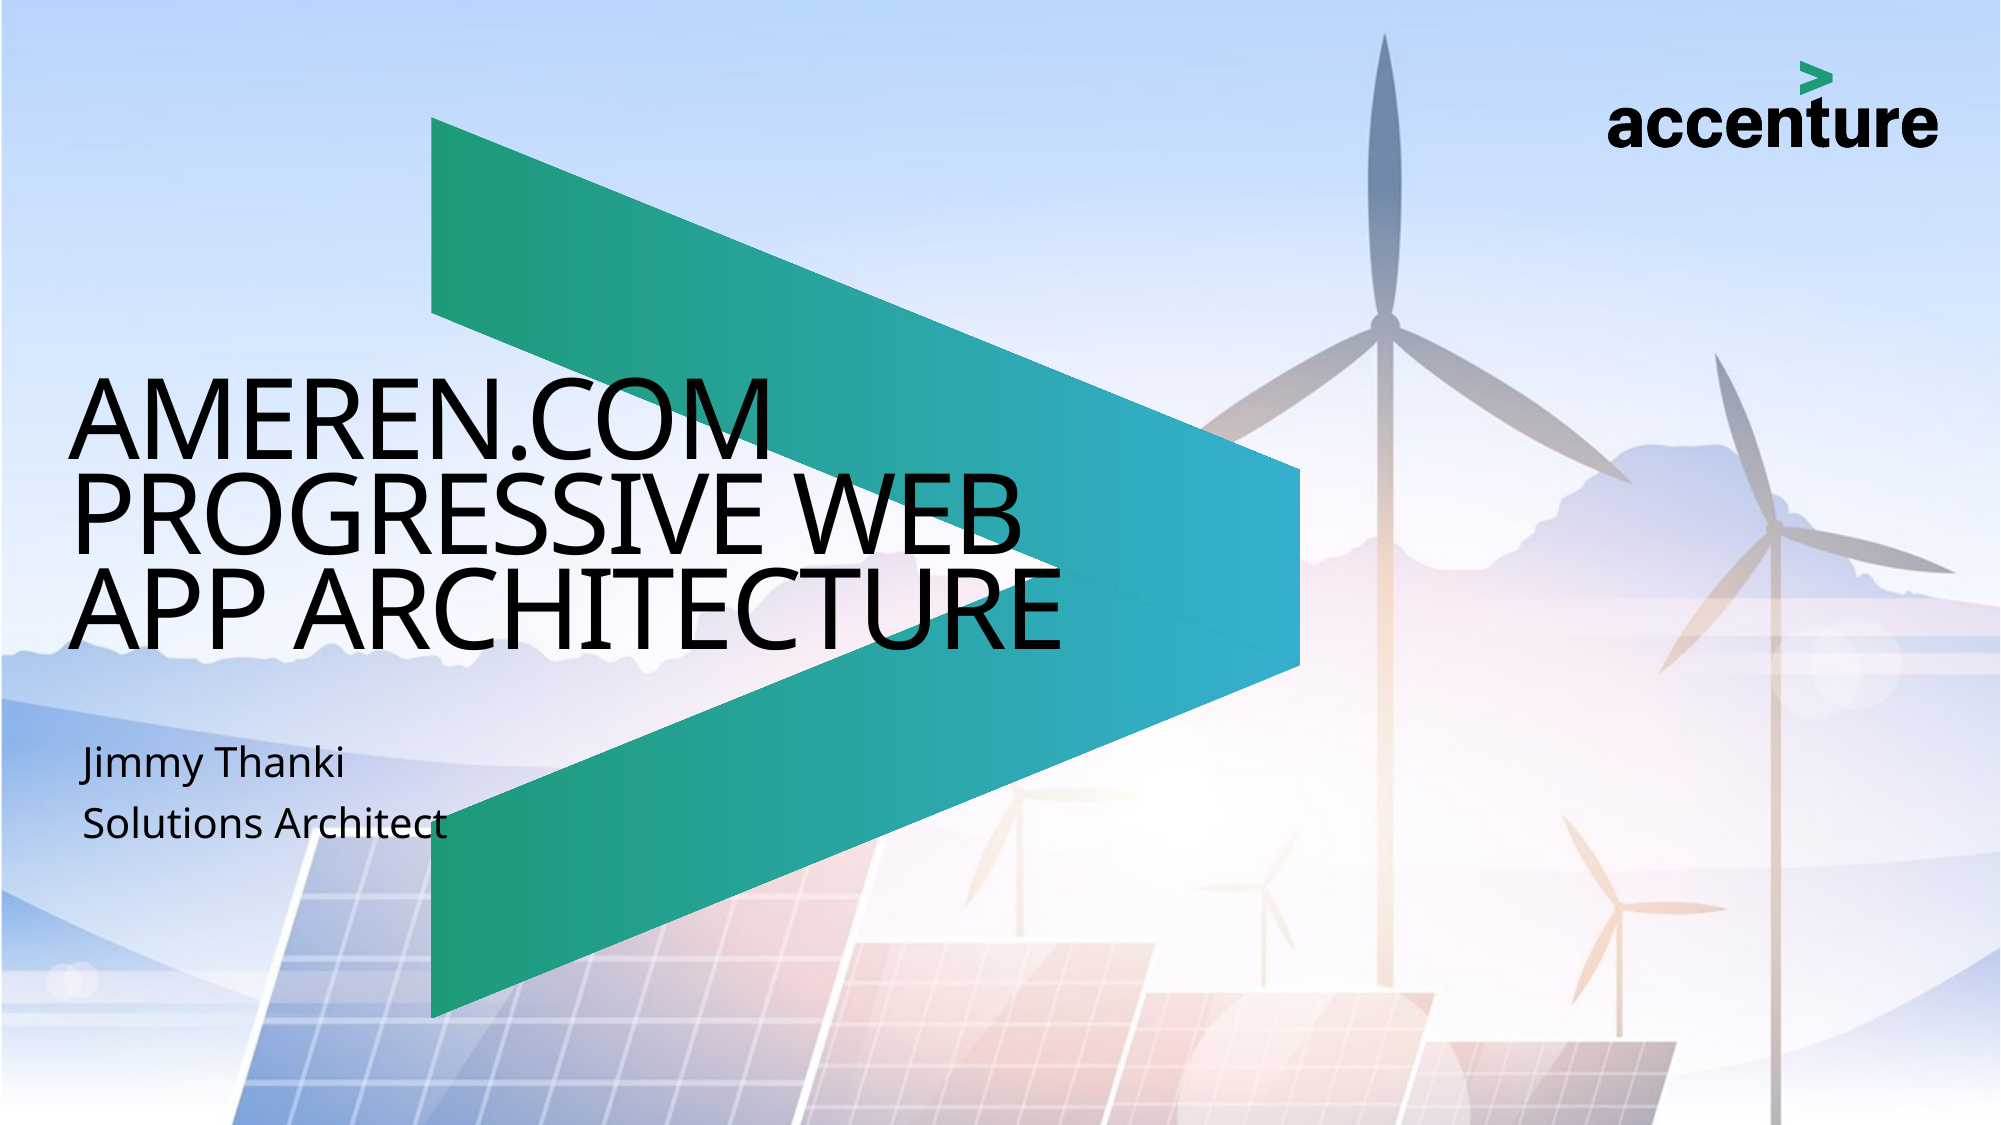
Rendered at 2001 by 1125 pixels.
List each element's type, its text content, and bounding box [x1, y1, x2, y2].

title AMEREN.COM PROGRESSIVE WEB APP ARCHITECTURE [68, 314, 1232, 739]
picture [1, 0, 2001, 1125]
list Jimmy Thanki Solutions Architect [67, 738, 1172, 880]
